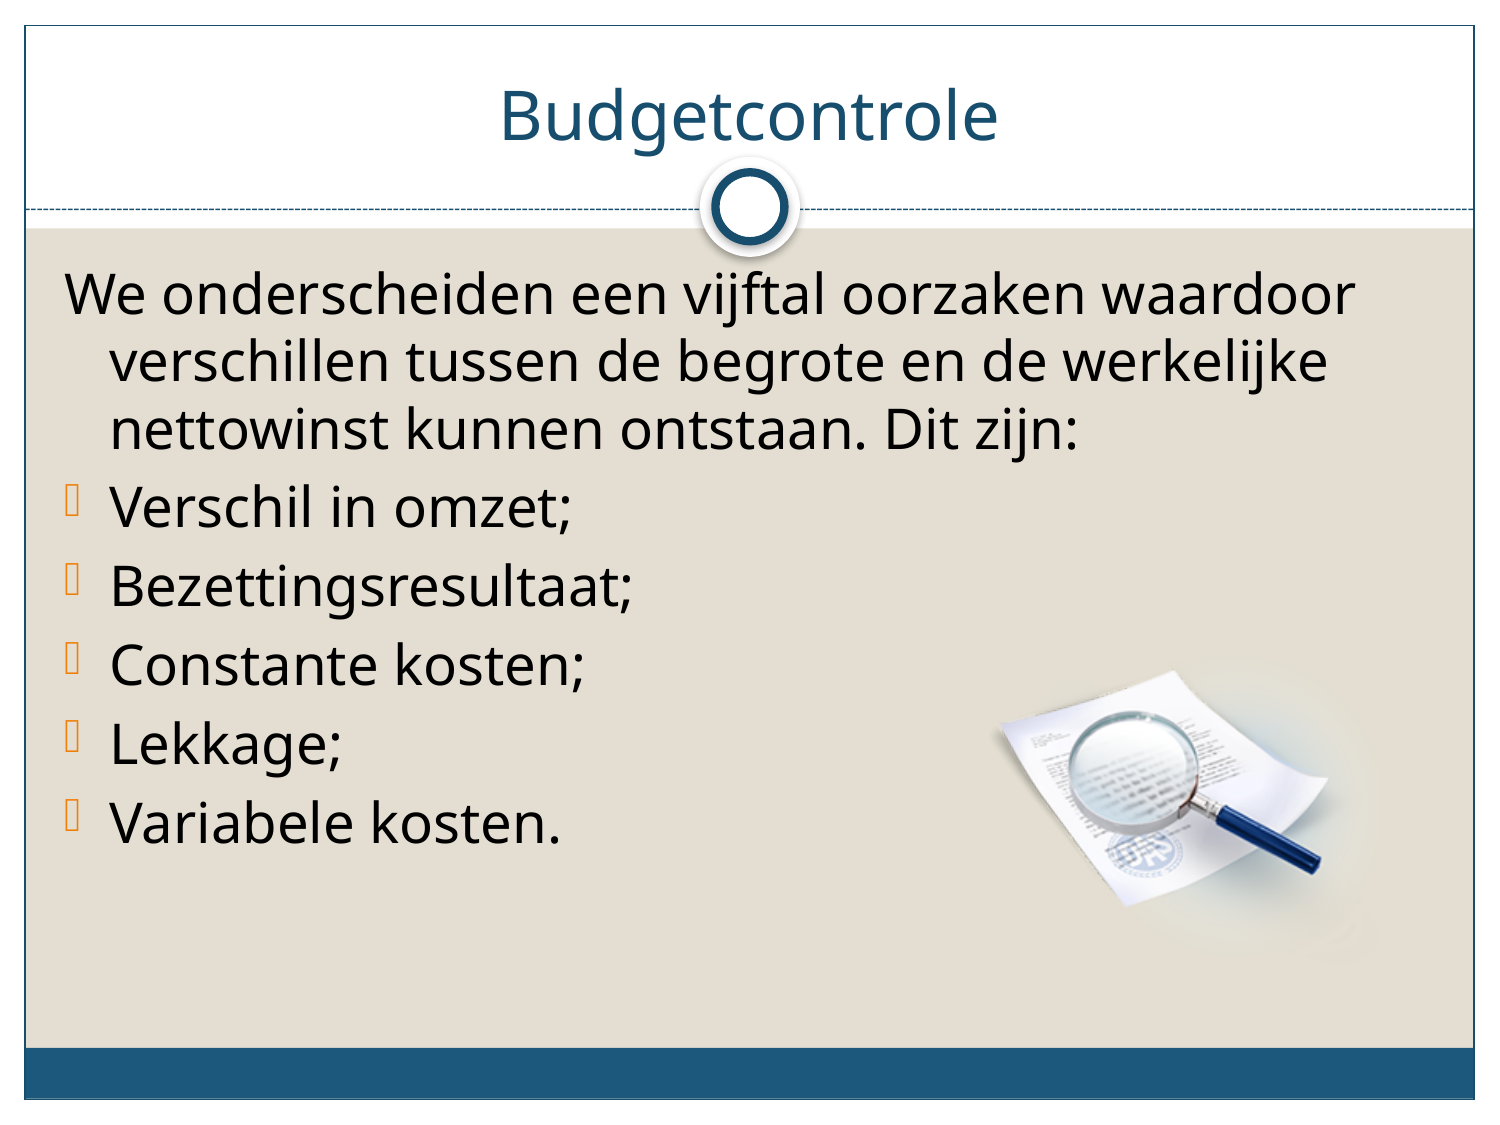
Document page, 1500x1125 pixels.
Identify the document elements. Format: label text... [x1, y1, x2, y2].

picture [985, 644, 1378, 990]
list We onderscheiden een vijftal oorzaken waardoor verschillen tussen de begrote en de werkelijke nettowinst kunnen ontstaan. Dit zijn: Verschil in omzet; Bezettingsresultaat; Constante kosten; Lekkage; Variabele kosten. [49, 250, 1445, 1001]
title Budgetcontrole [49, 37, 1450, 162]
